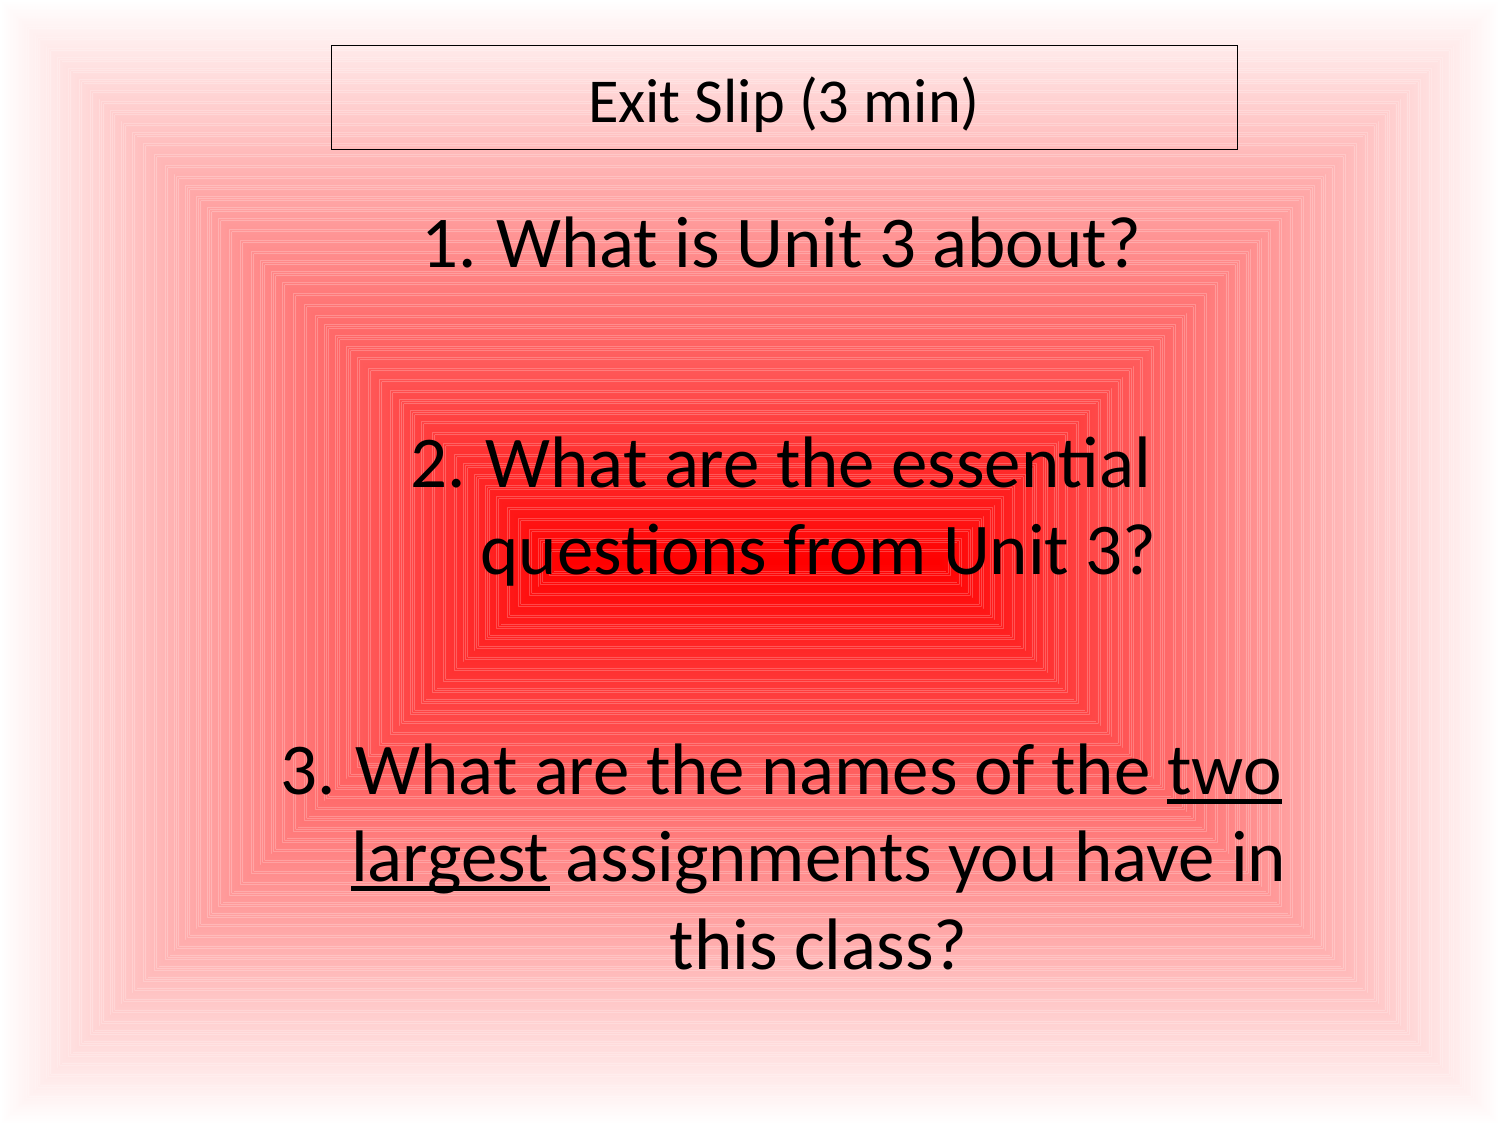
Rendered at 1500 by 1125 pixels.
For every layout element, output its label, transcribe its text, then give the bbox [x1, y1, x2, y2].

list What is Unit 3 about? What are the essential questions from Unit 3? What are the names of the two largest assignments you have in this class? [99, 187, 1313, 1063]
text_box Exit Slip (3 min) [331, 45, 1238, 150]
